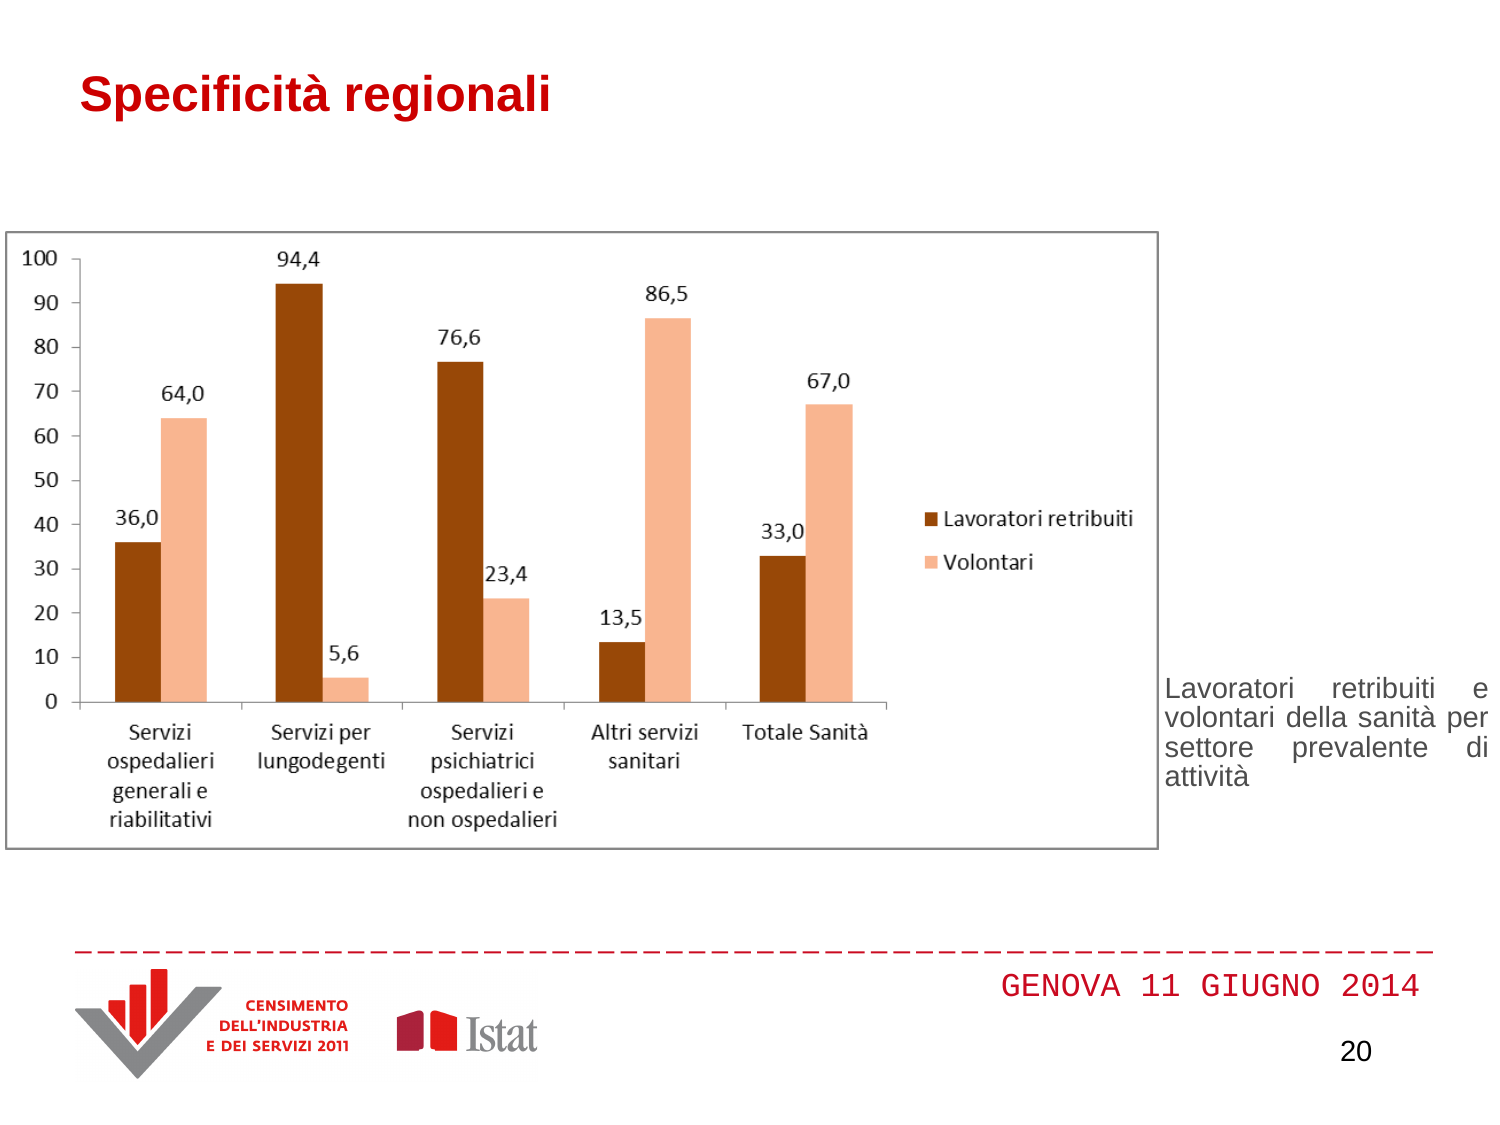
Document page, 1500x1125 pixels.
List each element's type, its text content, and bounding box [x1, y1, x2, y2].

slide_number 20 [1074, 1025, 1388, 1100]
picture [5, 231, 1159, 850]
picture [75, 969, 538, 1082]
text_box Lavoratori retribuiti e volontari della sanità per settore prevalente di attività [1163, 667, 1500, 800]
text_box Specificità regionali [64, 54, 815, 130]
